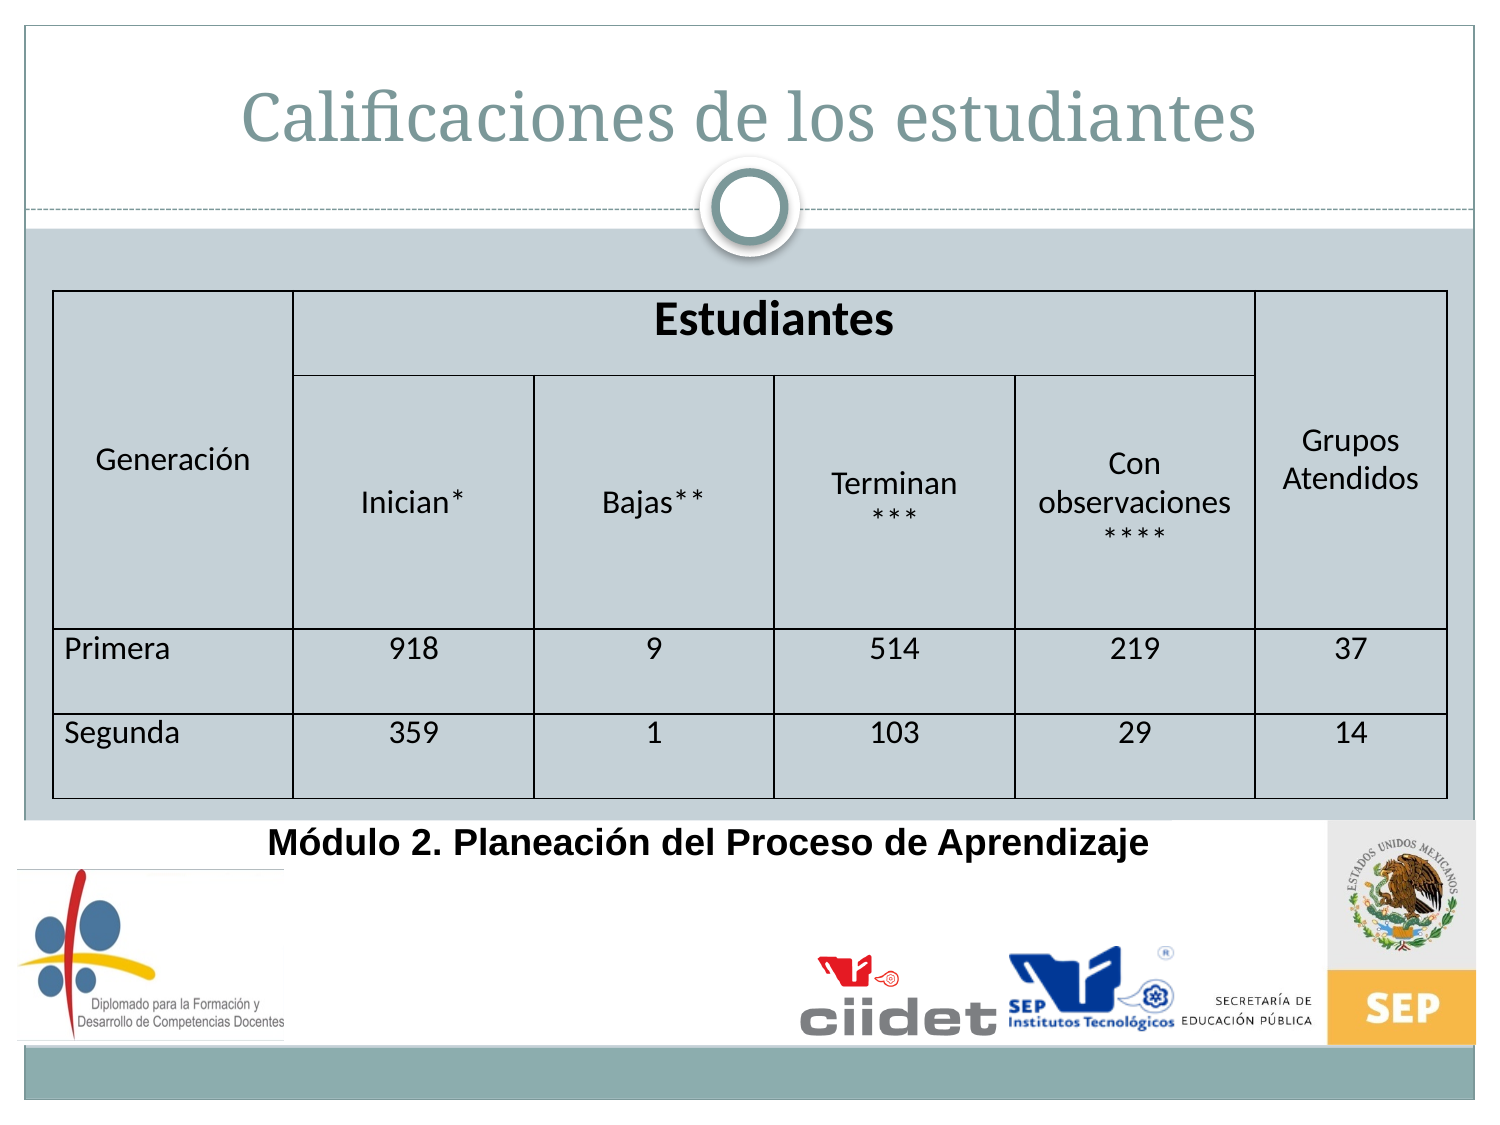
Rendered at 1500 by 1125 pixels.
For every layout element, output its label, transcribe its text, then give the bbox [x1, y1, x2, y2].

table_cell 9 [535, 630, 773, 713]
picture [1009, 820, 1477, 1045]
table_cell 359 [294, 715, 533, 798]
table_cell Inician* [294, 376, 533, 628]
table_cell Bajas** [535, 376, 773, 628]
table_cell 514 [775, 630, 1014, 713]
table_cell 219 [1016, 630, 1254, 713]
table_cell 1 [535, 715, 773, 798]
table_header Estudiantes [294, 292, 1254, 375]
table_cell 918 [294, 630, 533, 713]
picture [17, 869, 284, 1041]
table_header Grupos Atendidos [1256, 292, 1446, 628]
text_box Módulo 2. Planeación del Proceso de Aprendizaje [135, 810, 1282, 916]
table_cell 29 [1016, 715, 1254, 798]
table_cell 37 [1256, 630, 1446, 713]
table_header Generación [54, 292, 292, 628]
table_cell Primera [54, 630, 292, 713]
table_cell 103 [775, 715, 1014, 798]
title Calificaciones de los estudiantes [49, 37, 1450, 163]
table_cell 14 [1256, 715, 1446, 798]
table_cell Con observaciones **** [1016, 376, 1254, 628]
table_cell Terminan *** [775, 376, 1014, 628]
table_cell Segunda [54, 715, 292, 798]
